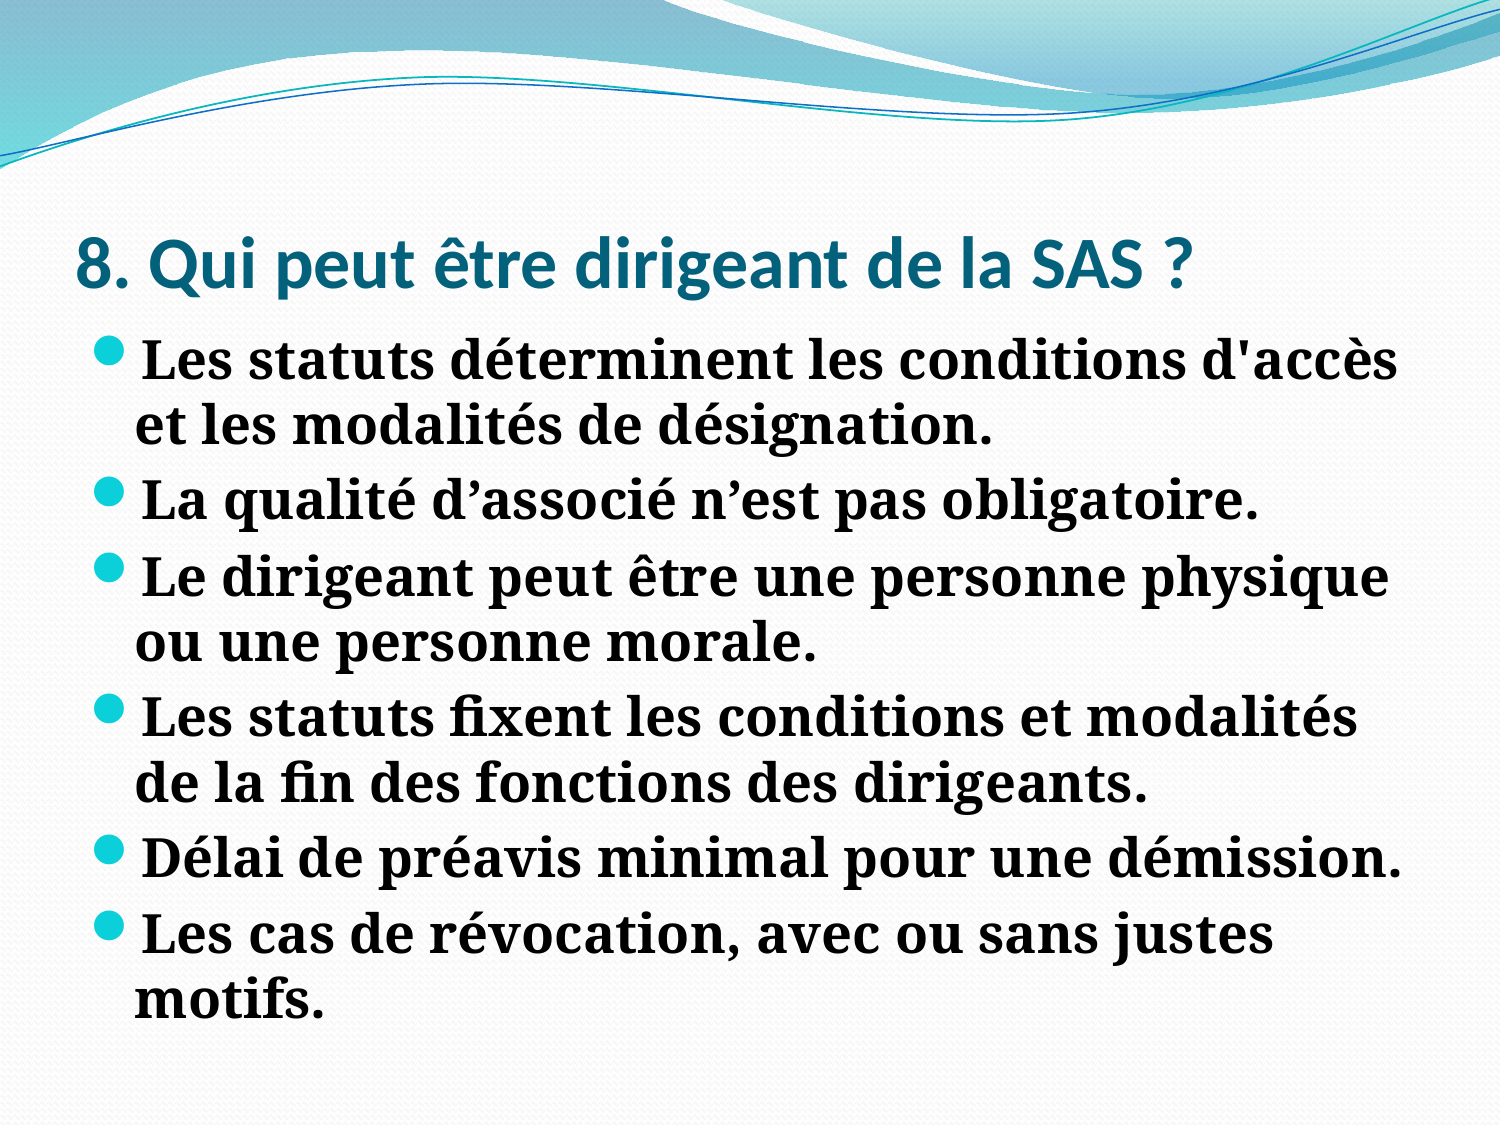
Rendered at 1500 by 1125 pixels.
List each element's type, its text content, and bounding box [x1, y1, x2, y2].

list Les statuts déterminent les conditions d'accès et les modalités de désignation. La qualité d’associé n’est pas obligatoire. Le dirigeant peut être une personne physique ou une personne morale. Les statuts fixent les conditions et modalités de la fin des fonctions des dirigeants. Délai de préavis minimal pour une démission. Les cas de révocation, avec ou sans justes motifs. [75, 317, 1425, 1038]
title 8. Qui peut être dirigeant de la SAS ? [75, 115, 1425, 303]
